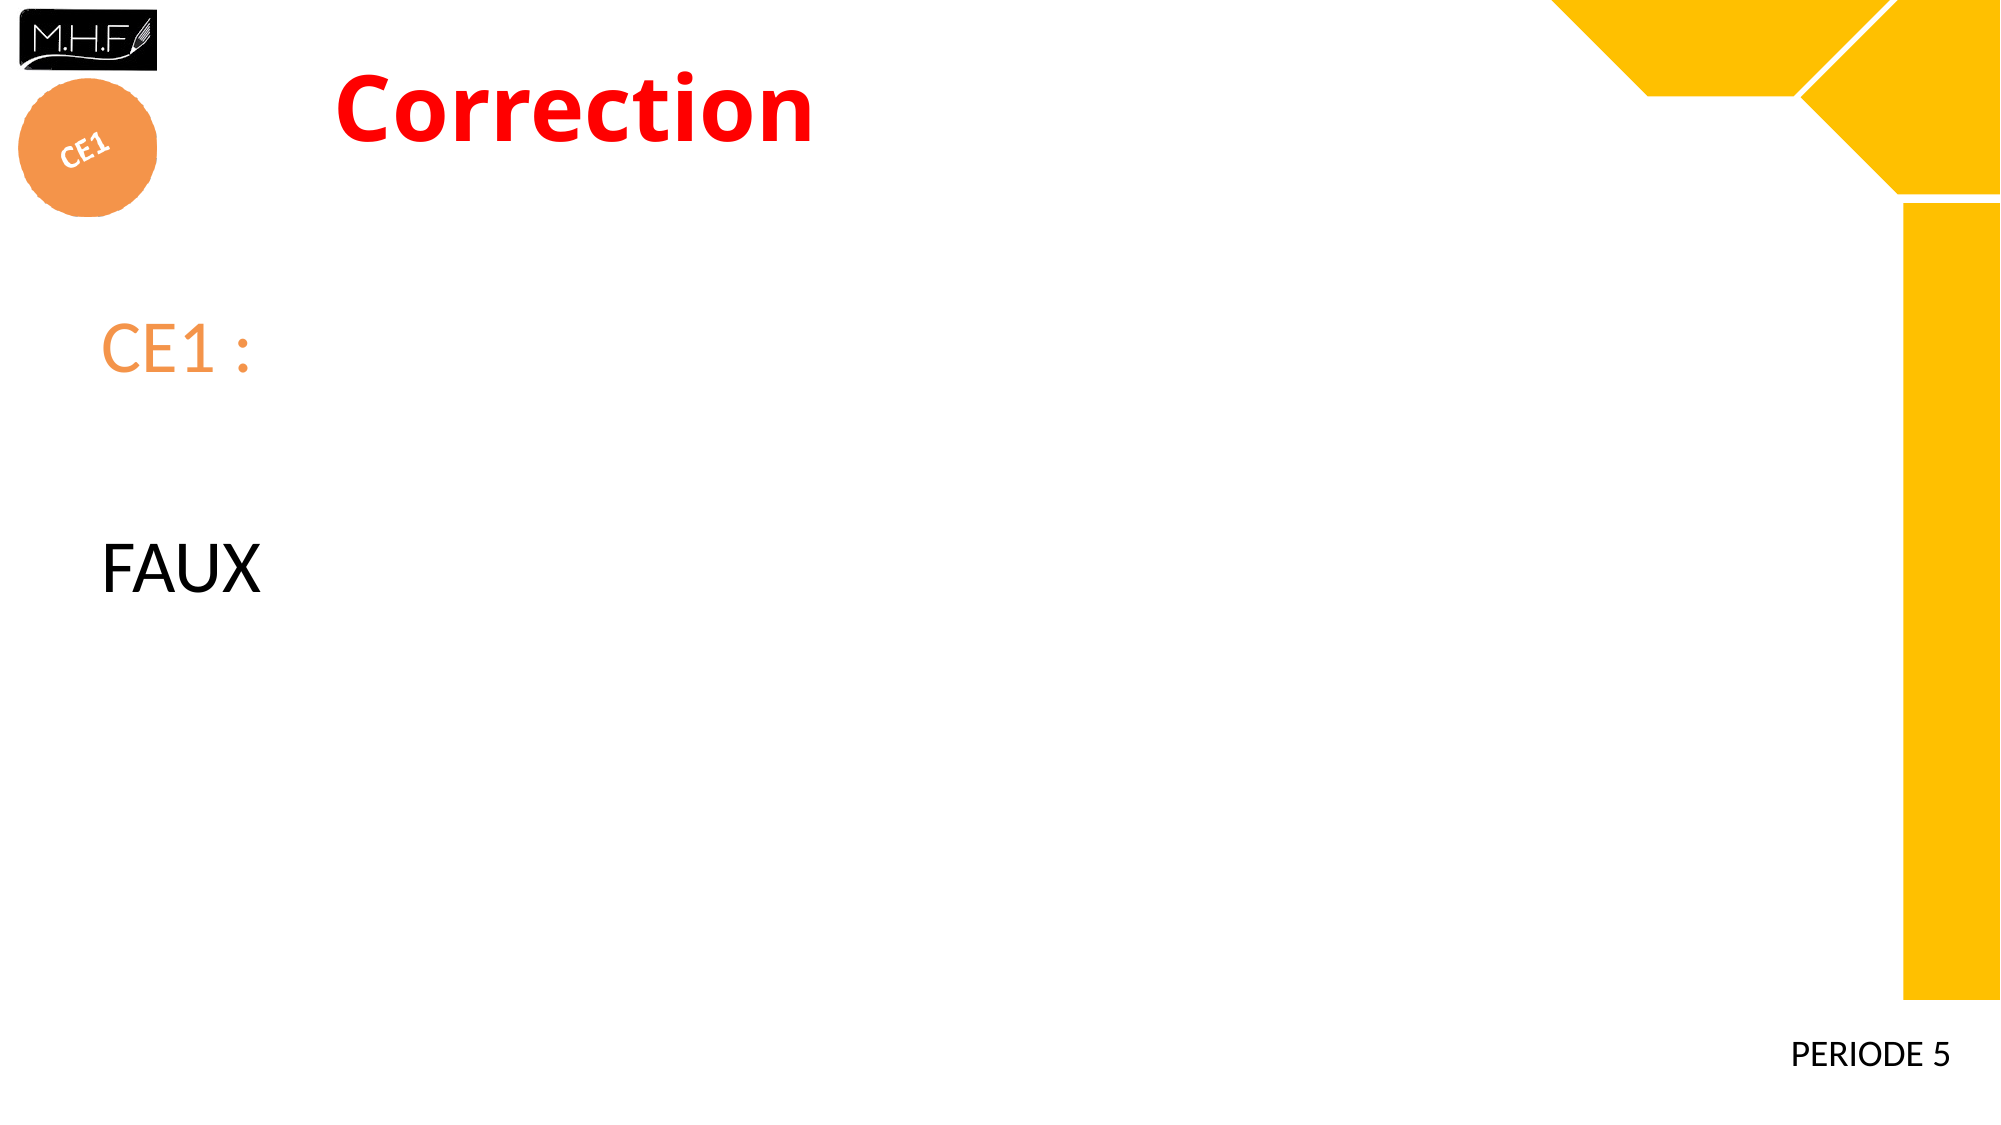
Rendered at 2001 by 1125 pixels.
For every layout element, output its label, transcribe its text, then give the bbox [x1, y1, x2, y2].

list CE1 : FAUX [86, 300, 1748, 1015]
picture [18, 78, 157, 218]
picture [16, 7, 157, 74]
text_box PERIODE 5 [1362, 1021, 1967, 1125]
text_box [1549, 0, 1892, 98]
text_box [1799, 0, 2000, 196]
text_box [1902, 202, 2000, 1001]
title Correction [318, 3, 1865, 221]
